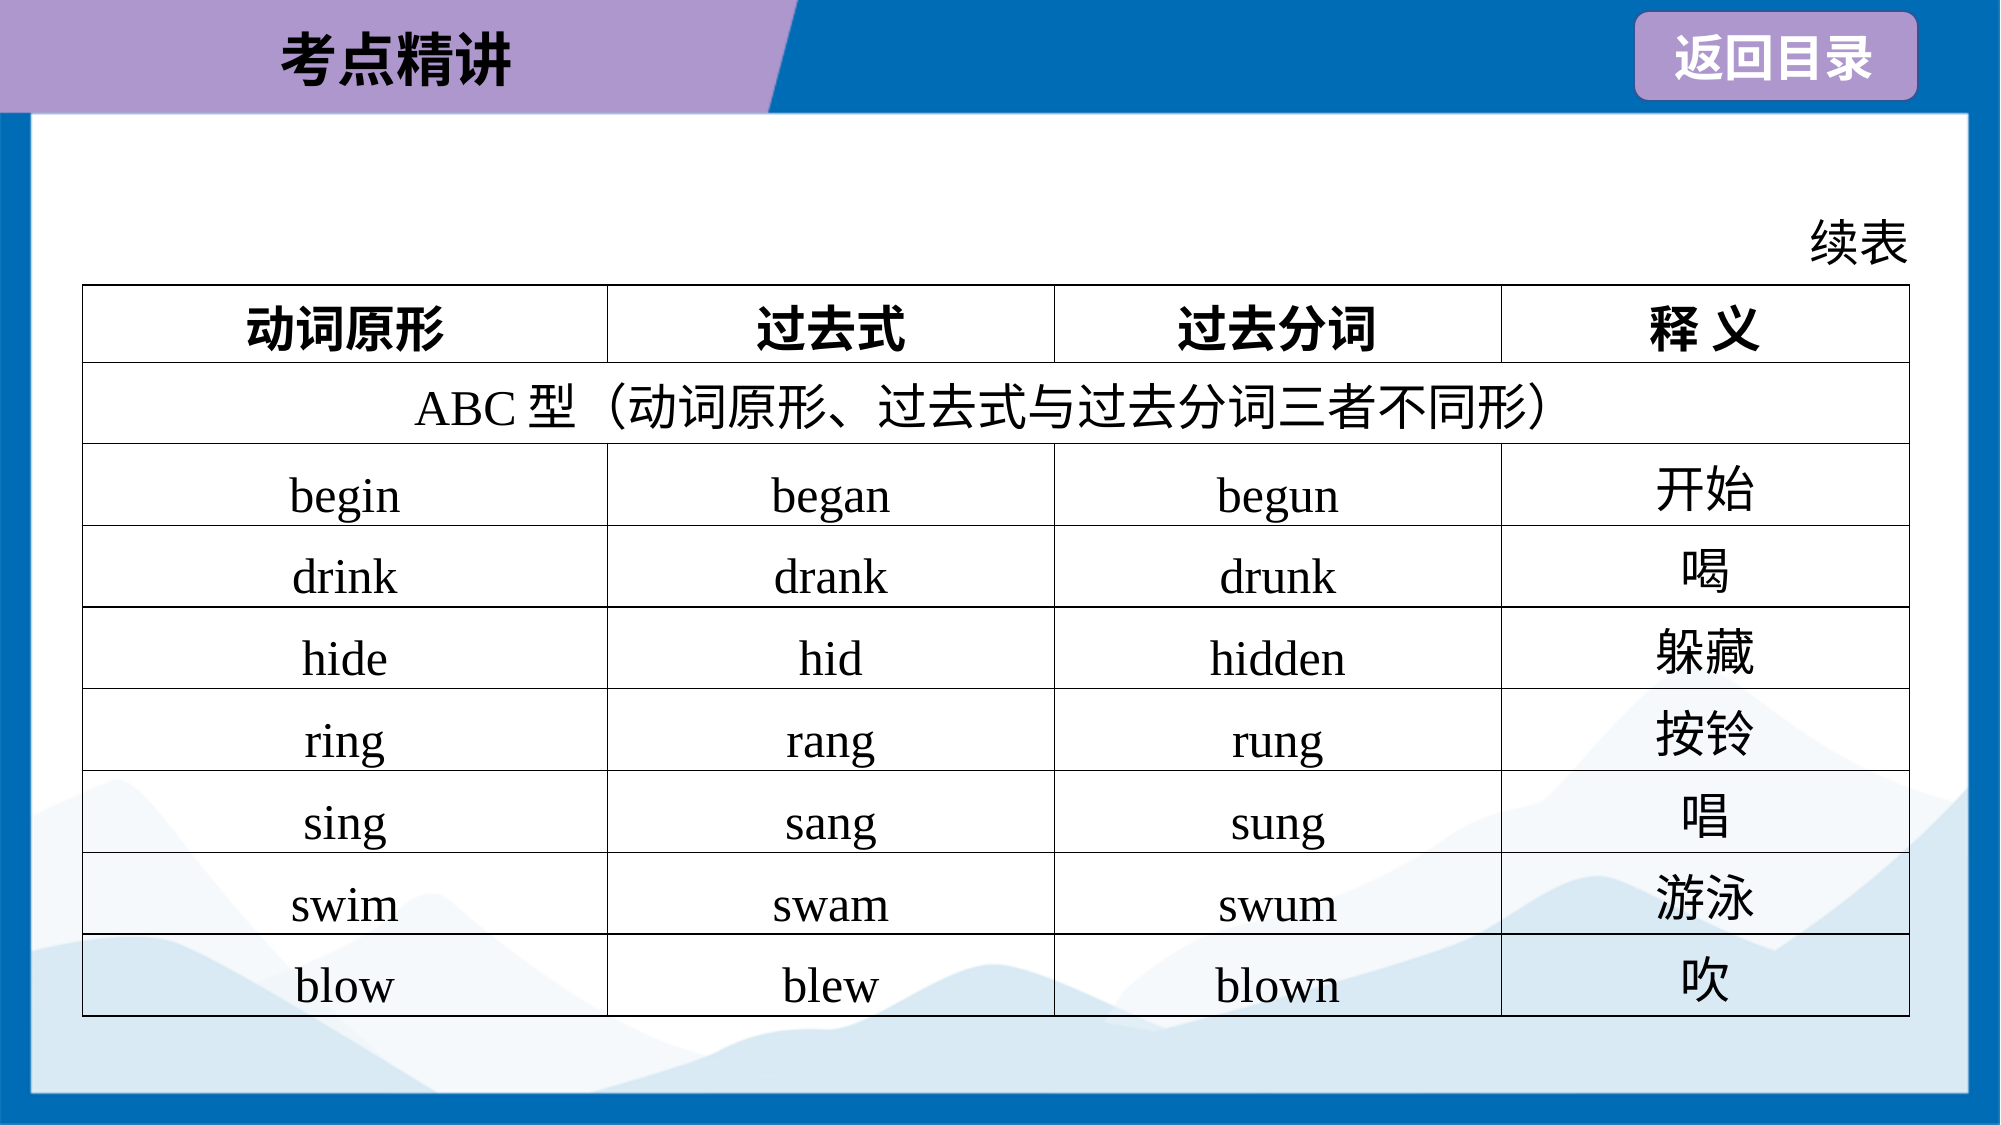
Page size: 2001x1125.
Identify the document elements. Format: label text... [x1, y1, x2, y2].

table_cell drunk [1055, 526, 1501, 606]
table_header 过去式 [608, 286, 1054, 362]
table_cell blew [608, 935, 1054, 1015]
table_cell 唱 [1502, 771, 1909, 852]
table_cell sang [608, 771, 1054, 852]
table_cell drink [83, 526, 607, 606]
table_cell blown [1055, 935, 1501, 1015]
table_cell ring [83, 689, 607, 770]
table_cell 开始 [1502, 444, 1909, 525]
table_cell drank [608, 526, 1054, 606]
table_header 过去分词 [1055, 286, 1501, 362]
table_cell 按铃 [1502, 689, 1909, 770]
table_cell 躲藏 [1502, 608, 1909, 688]
table_cell hidden [1055, 608, 1501, 688]
table_cell hid [608, 608, 1054, 688]
table_cell 游泳 [1502, 853, 1909, 933]
table_cell swim [83, 853, 607, 933]
table_cell begun [1055, 444, 1501, 525]
table_cell began [608, 444, 1054, 525]
table_cell rang [608, 689, 1054, 770]
table_cell swam [608, 853, 1054, 933]
table_cell rung [1055, 689, 1501, 770]
table_cell 喝 [1502, 526, 1909, 606]
table_cell hide [83, 608, 607, 688]
table_cell sung [1055, 771, 1501, 852]
table_cell ABC型（动词原形、过去式与过去分词三者不同形） [83, 363, 1909, 443]
text_box 续表 [1808, 183, 1910, 272]
table_cell 吹 [1502, 935, 1909, 1015]
picture [0, 0, 2000, 1125]
table_cell sing [83, 771, 607, 852]
table_cell begin [83, 444, 607, 525]
table_cell blow [83, 935, 607, 1015]
table_header 动词原形 [83, 286, 607, 362]
table_cell swum [1055, 853, 1501, 933]
table_header 释 义 [1502, 286, 1909, 362]
